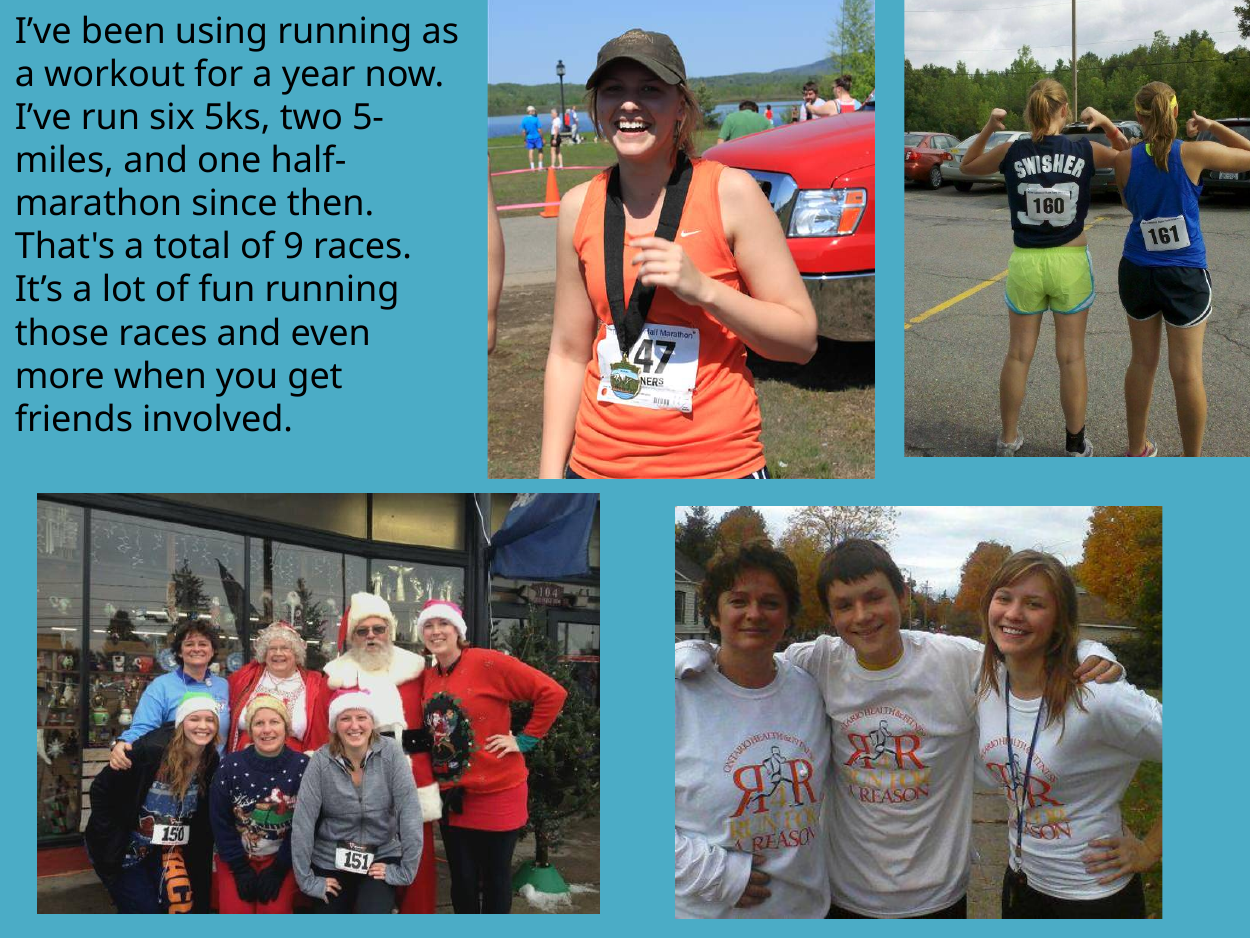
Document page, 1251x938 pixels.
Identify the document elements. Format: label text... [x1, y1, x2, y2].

picture [904, 0, 1250, 457]
text_box I’ve been using running as a workout for a year now. I’ve run six 5ks, two 5-miles, and one half-marathon since then. That's a total of 9 races. It’s a lot of fun running those races and even more when you get friends involved. [0, 0, 475, 446]
picture [487, 0, 876, 479]
picture [37, 493, 601, 914]
picture [674, 506, 1163, 919]
